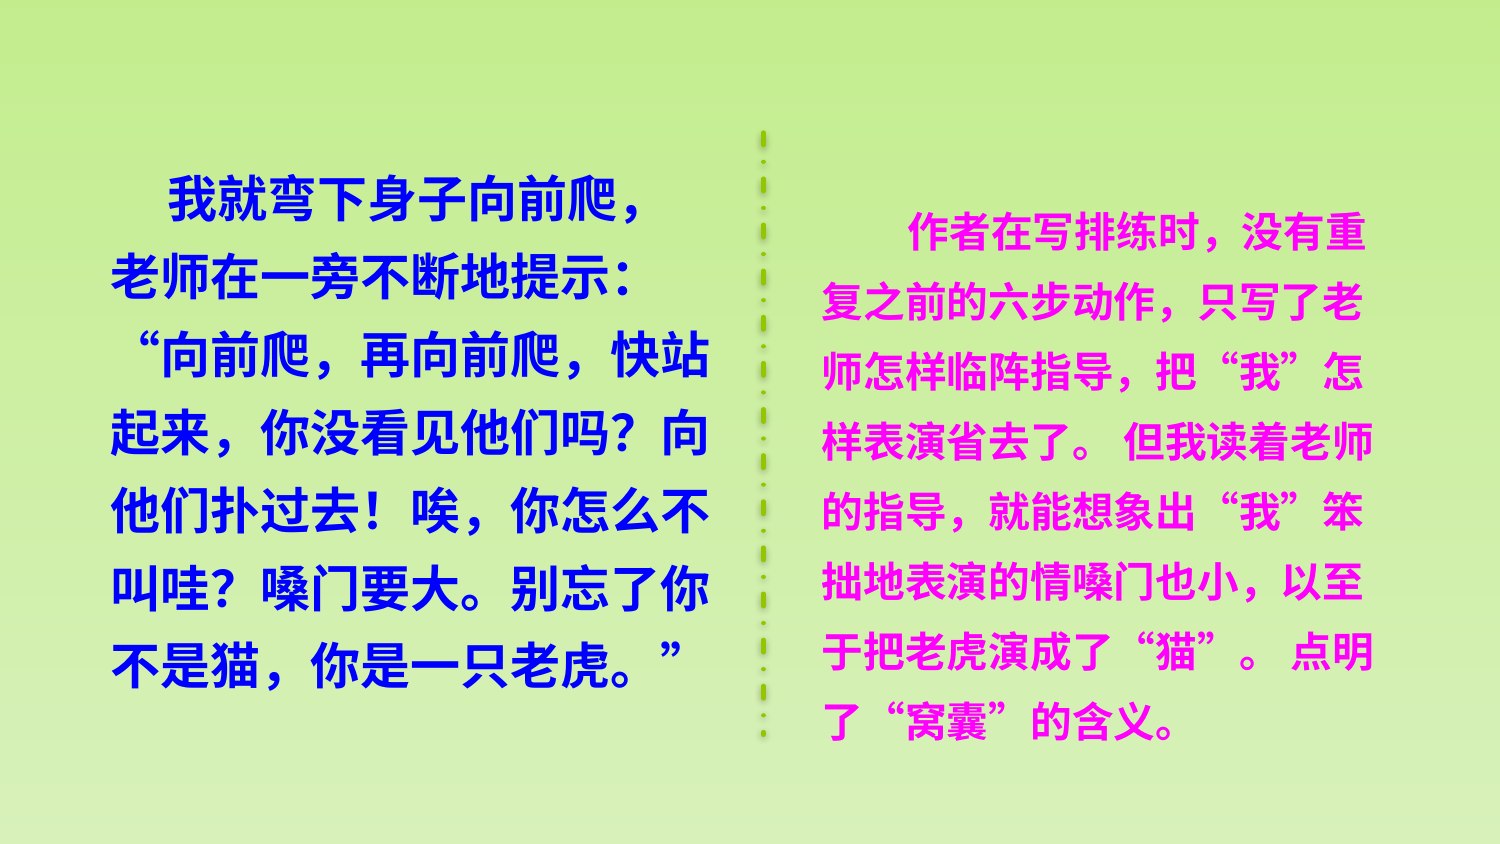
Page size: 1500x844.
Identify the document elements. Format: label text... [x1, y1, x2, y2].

text_box 作者在写排练时，没有重复之前的六步动作，只写了老师怎样临阵指导，把“我”怎样表演省去了。 但我读着老师的指导，就能想象出“我”笨拙地表演的情嗓门也小，以至于把老虎演成了“猫”。 点明了“窝囊”的含义。 [806, 178, 1421, 754]
text_box 我就弯下身子向前爬，老师在一旁不断地提示：“向前爬，再向前爬，快站起来，你没看见他们吗？向他们扑过去！唉，你怎么不叫哇？嗓门要大。别忘了你不是猫，你是一只老虎。” [95, 142, 730, 703]
